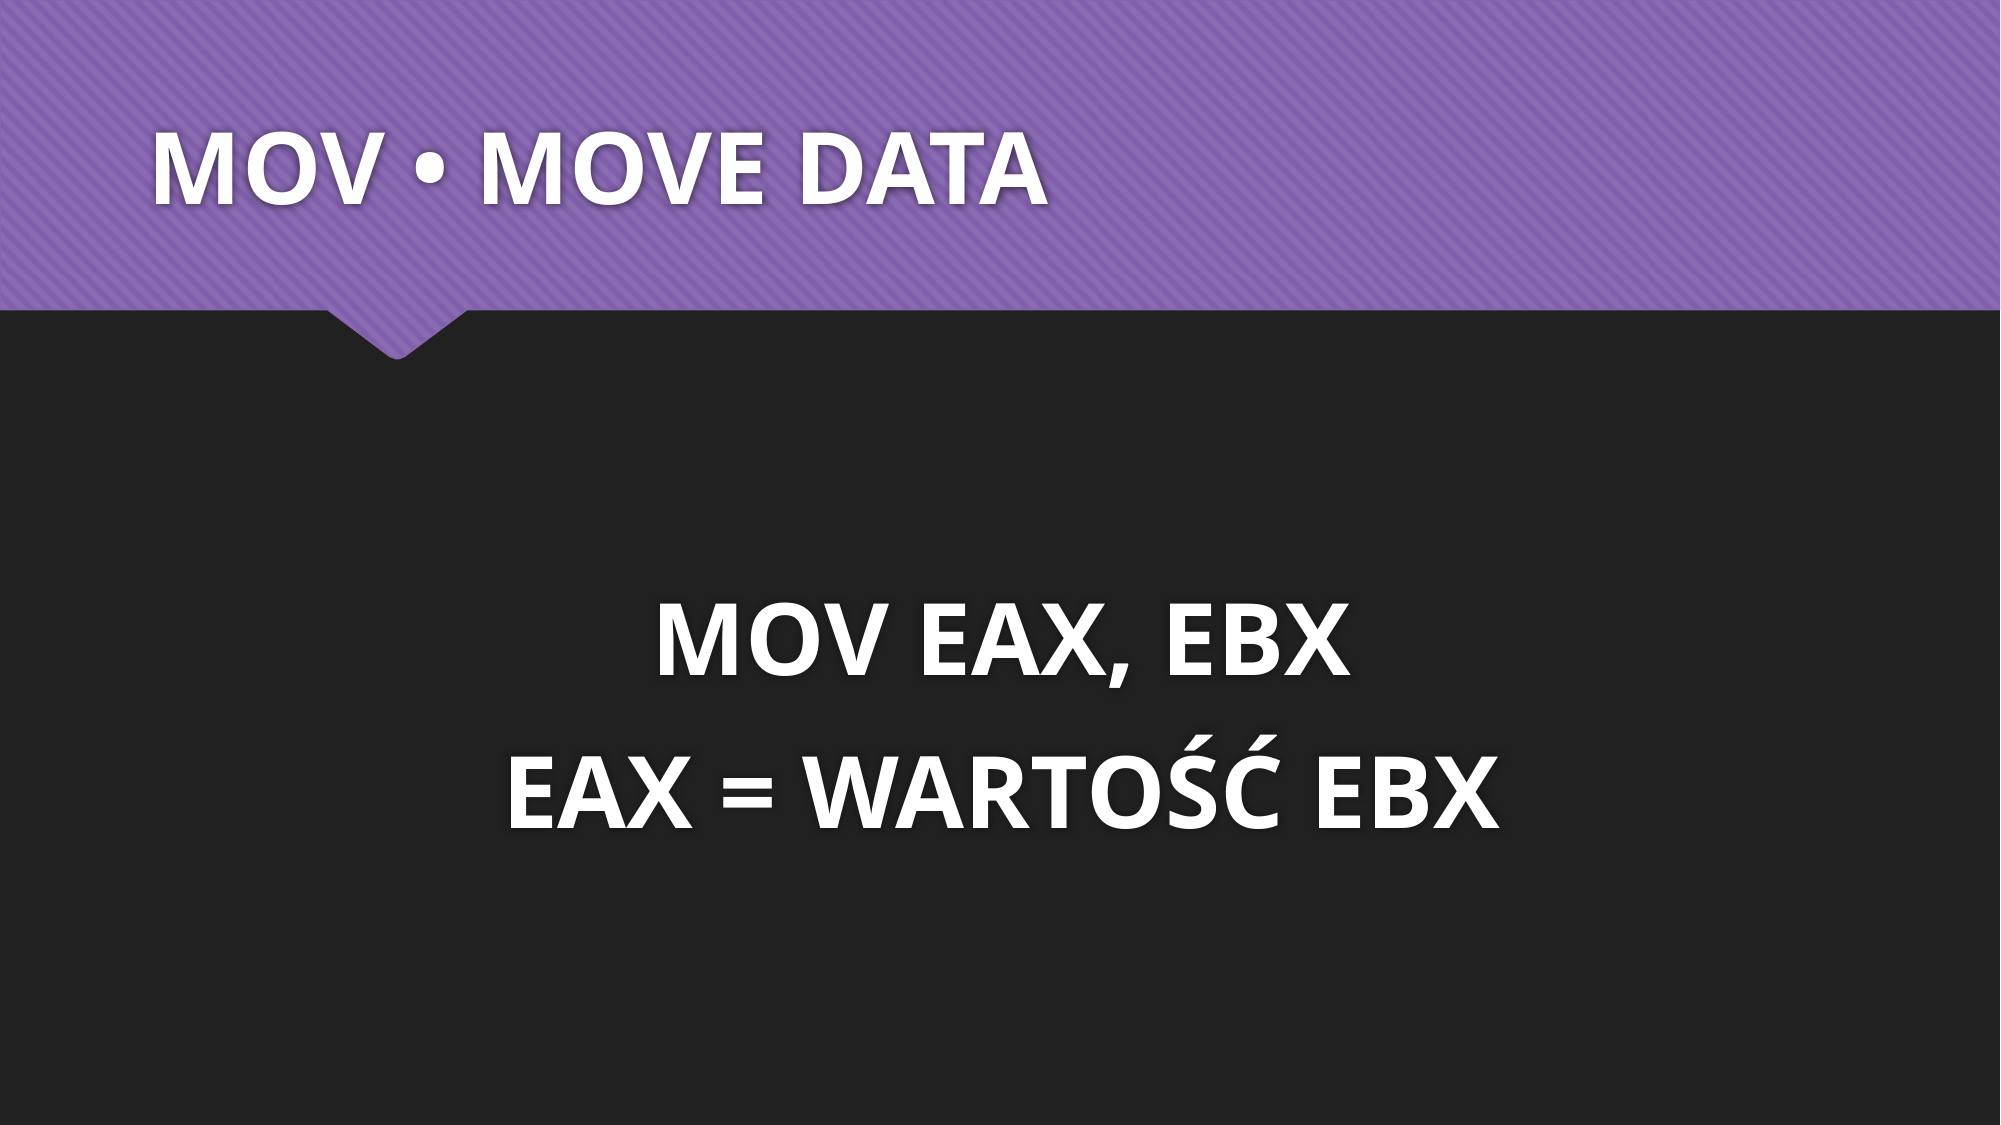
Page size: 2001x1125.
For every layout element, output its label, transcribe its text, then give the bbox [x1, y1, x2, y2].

title MOV • MOVE DATA [132, 73, 1868, 233]
list MOV EAX, EBX EAX = WARTOŚĆ EBX [84, 364, 1919, 1060]
